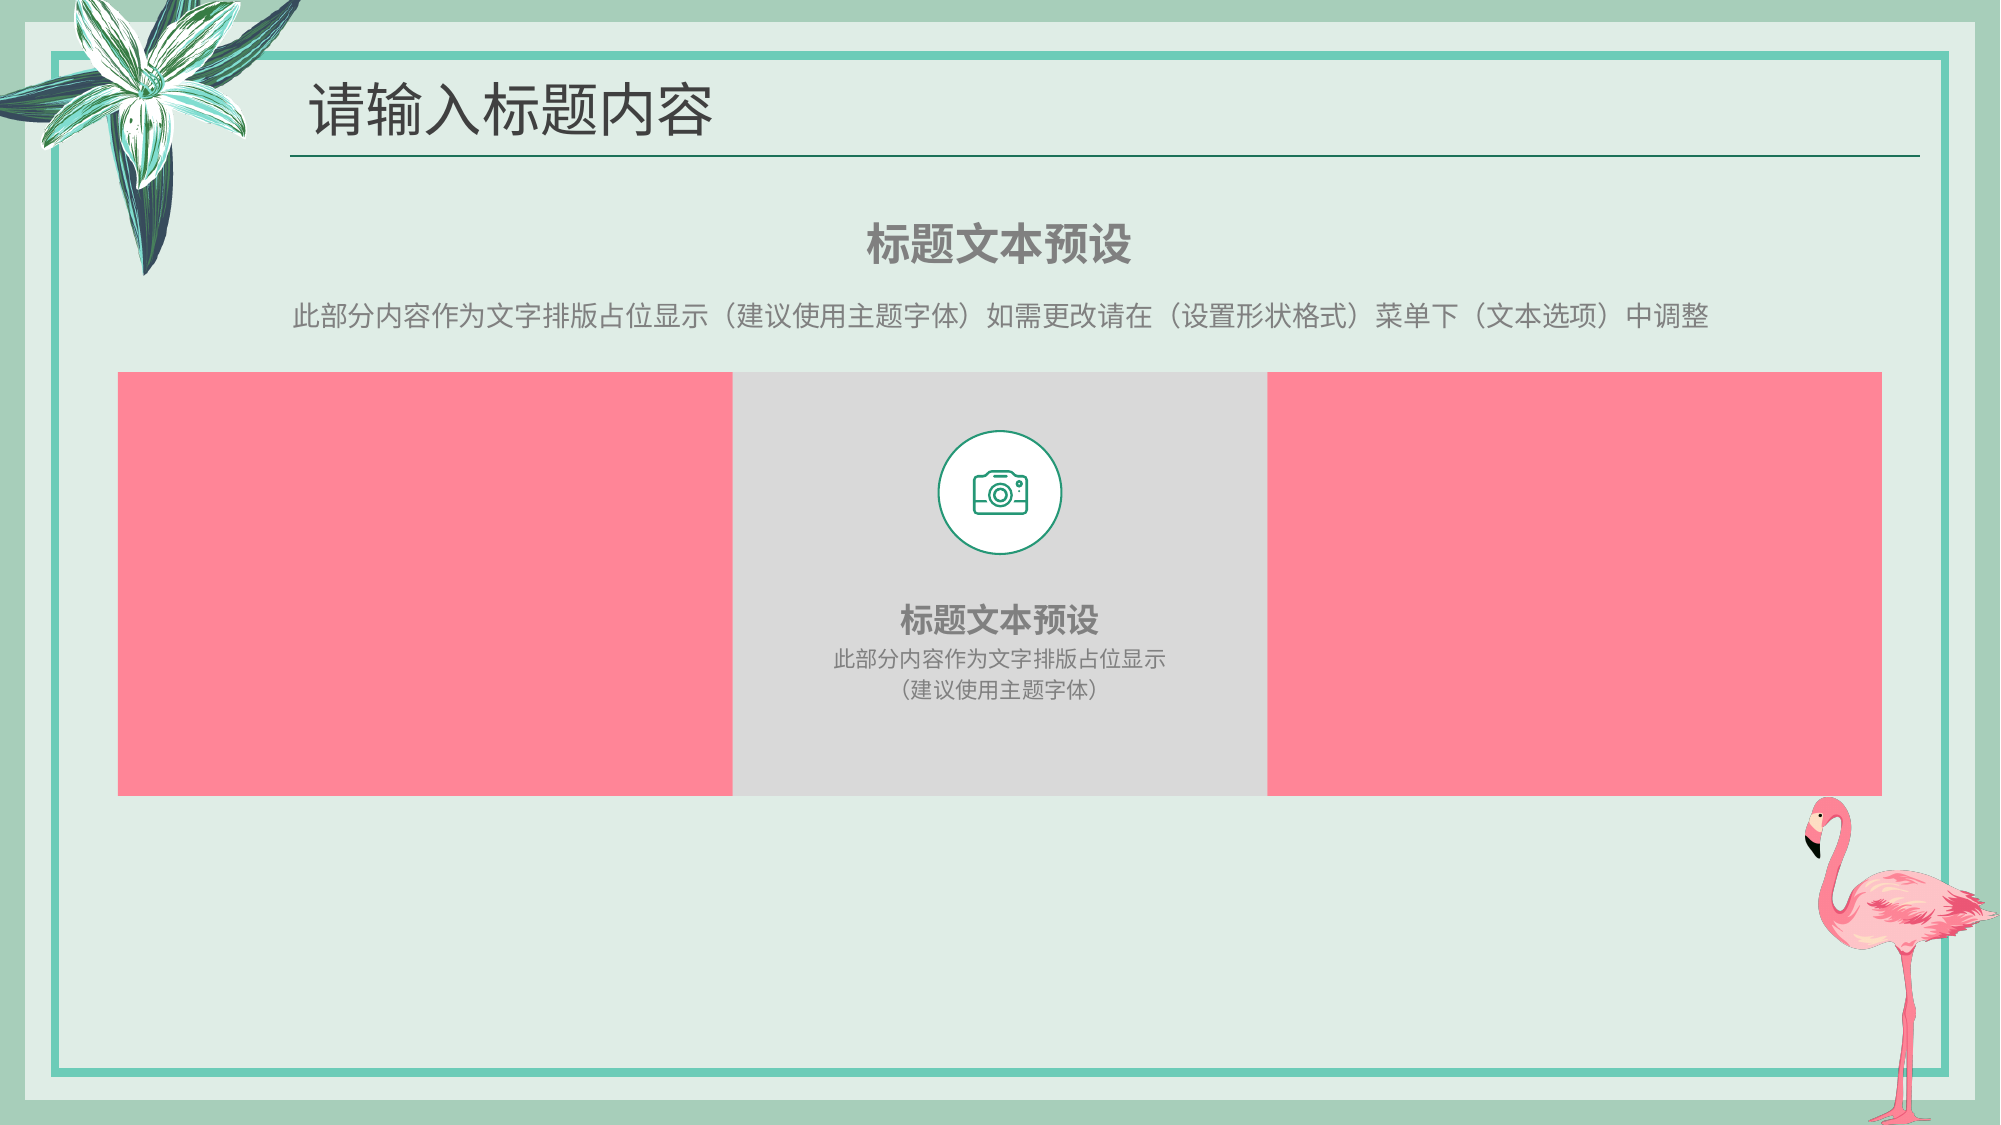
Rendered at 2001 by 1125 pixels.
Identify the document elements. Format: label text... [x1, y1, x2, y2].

text_box [1266, 371, 1883, 797]
text_box [734, 372, 1266, 797]
text_box [938, 430, 1062, 555]
text_box [117, 372, 734, 797]
text_box [972, 470, 1029, 515]
text_box 此部分内容作为文字排版占位显示（建议使用主题字体）如需更改请在（设置形状格式）菜单下（文本选项）中调整 [117, 284, 1882, 372]
text_box 标题文本预设 [764, 593, 1236, 639]
picture [1805, 797, 2000, 1125]
text_box 请输入标题内容 [292, 65, 730, 151]
text_box 标题文本预设 [117, 208, 1882, 284]
picture [0, 0, 321, 280]
text_box 此部分内容作为文字排版占位显示 （建议使用主题字体） [764, 639, 1236, 742]
